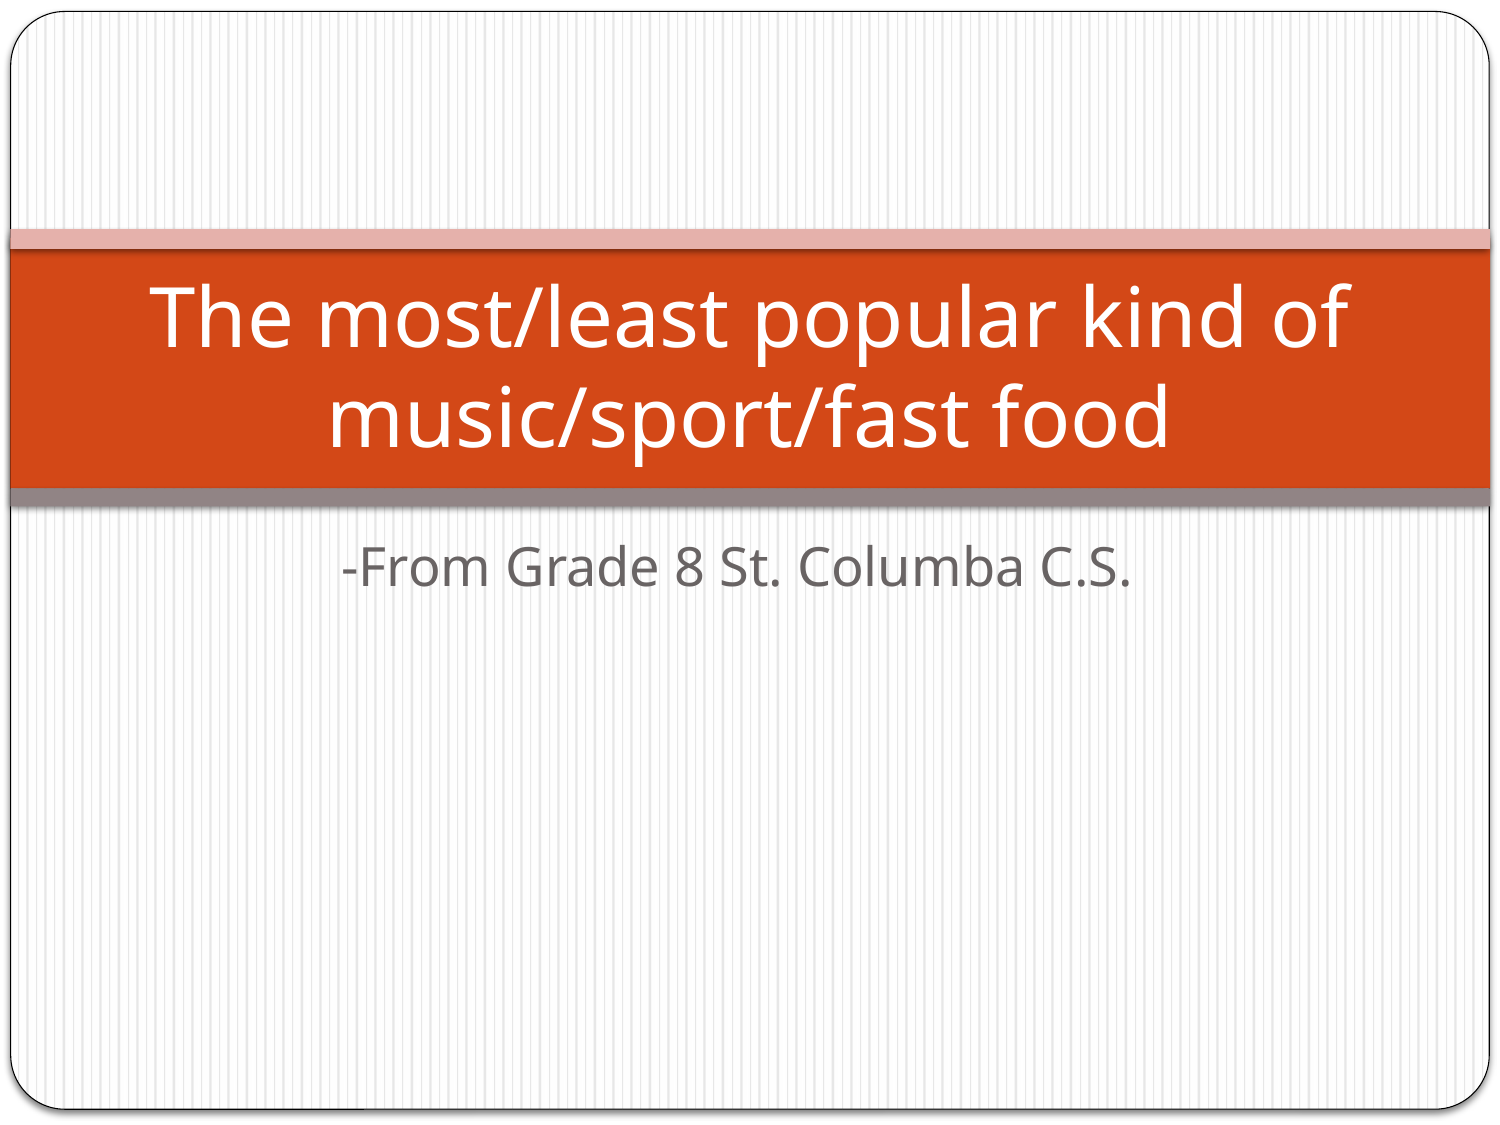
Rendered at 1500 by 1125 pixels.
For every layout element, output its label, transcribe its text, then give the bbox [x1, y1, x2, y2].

title The most/least popular kind of music/sport/fast food [75, 247, 1425, 489]
subtitle -From Grade 8 St. Columba C.S. [212, 525, 1263, 788]
